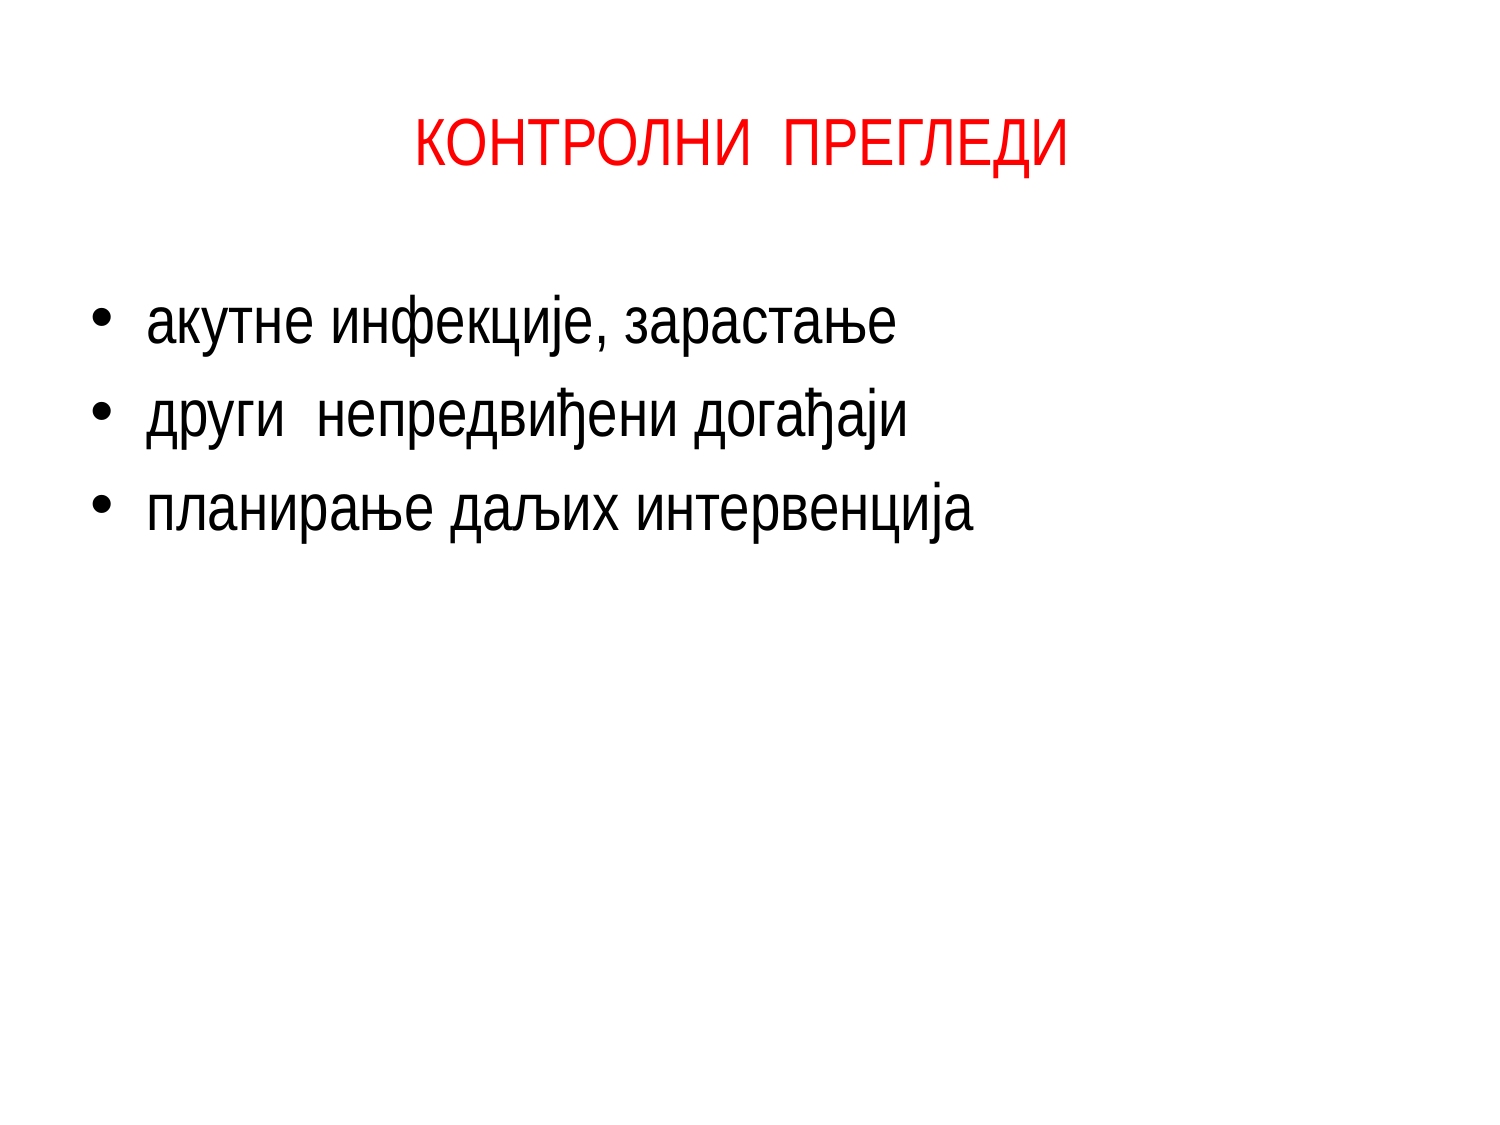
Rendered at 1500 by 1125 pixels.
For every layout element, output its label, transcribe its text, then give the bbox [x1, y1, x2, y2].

title КОНТРОЛНИ ПРЕГЛЕДИ [75, 45, 1425, 233]
list акутне инфекције, зарастање други непредвиђени догађаји планирање даљих интервенција [75, 268, 1425, 1012]
